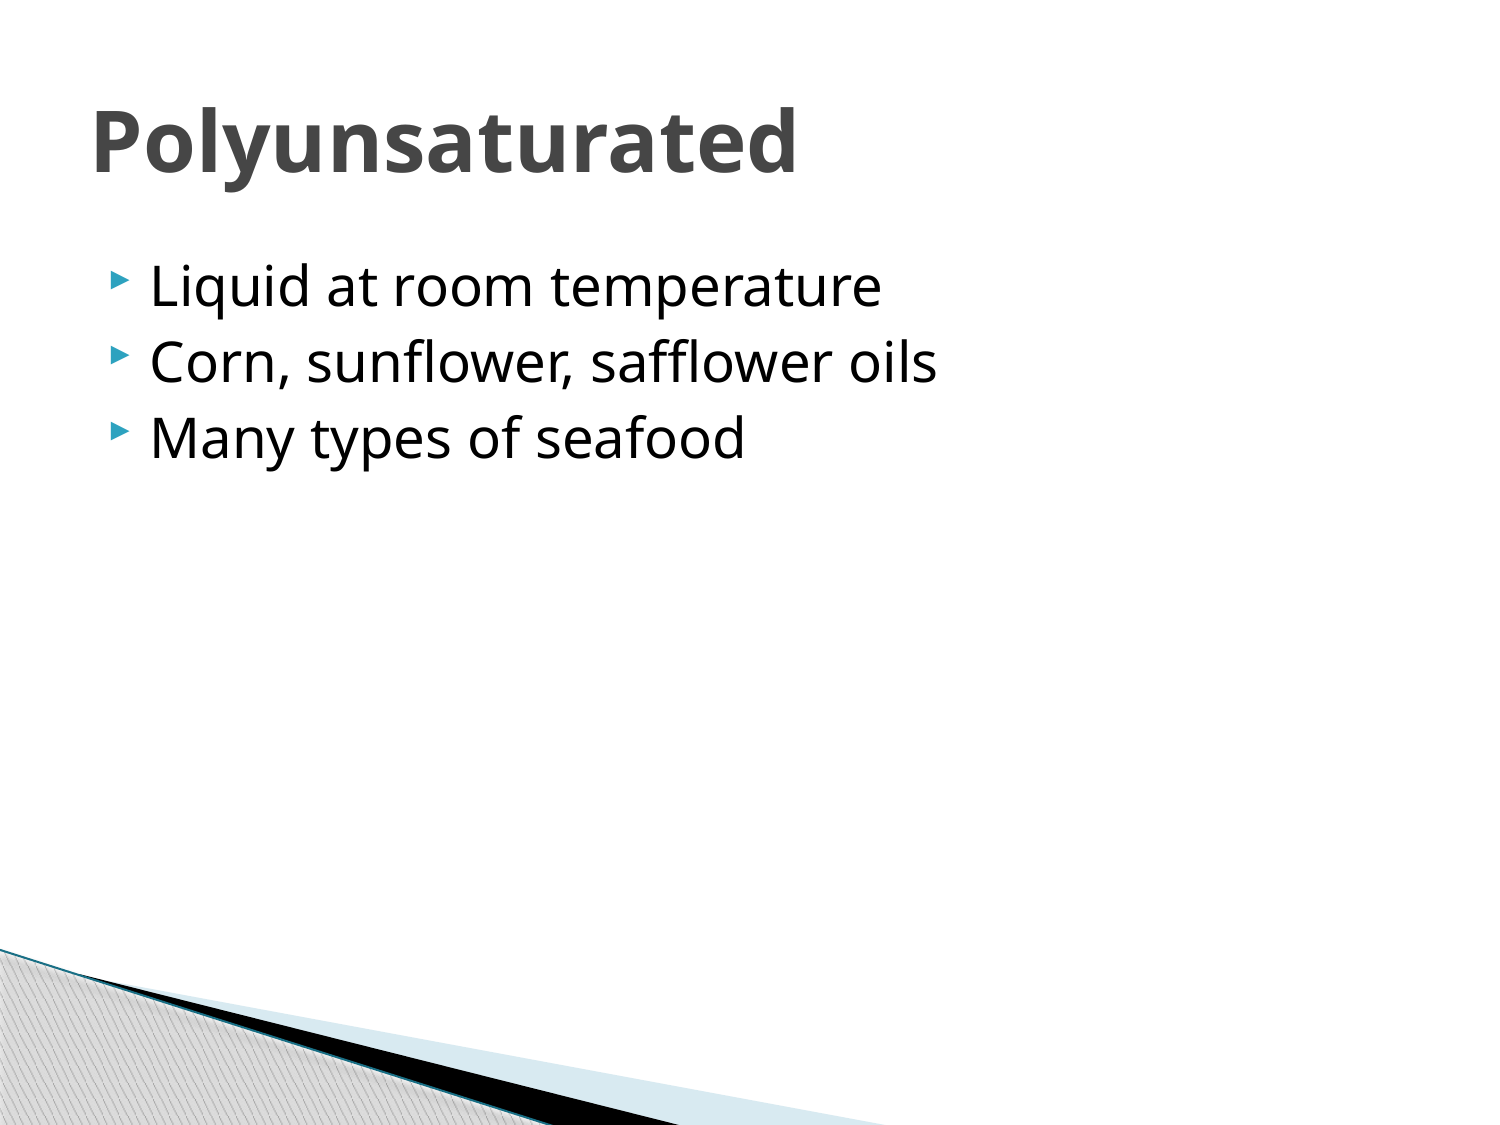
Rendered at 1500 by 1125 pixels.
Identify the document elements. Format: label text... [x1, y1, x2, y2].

list Liquid at room temperature Corn, sunflower, safflower oils Many types of seafood [75, 243, 1425, 986]
title Polyunsaturated [75, 45, 1425, 233]
